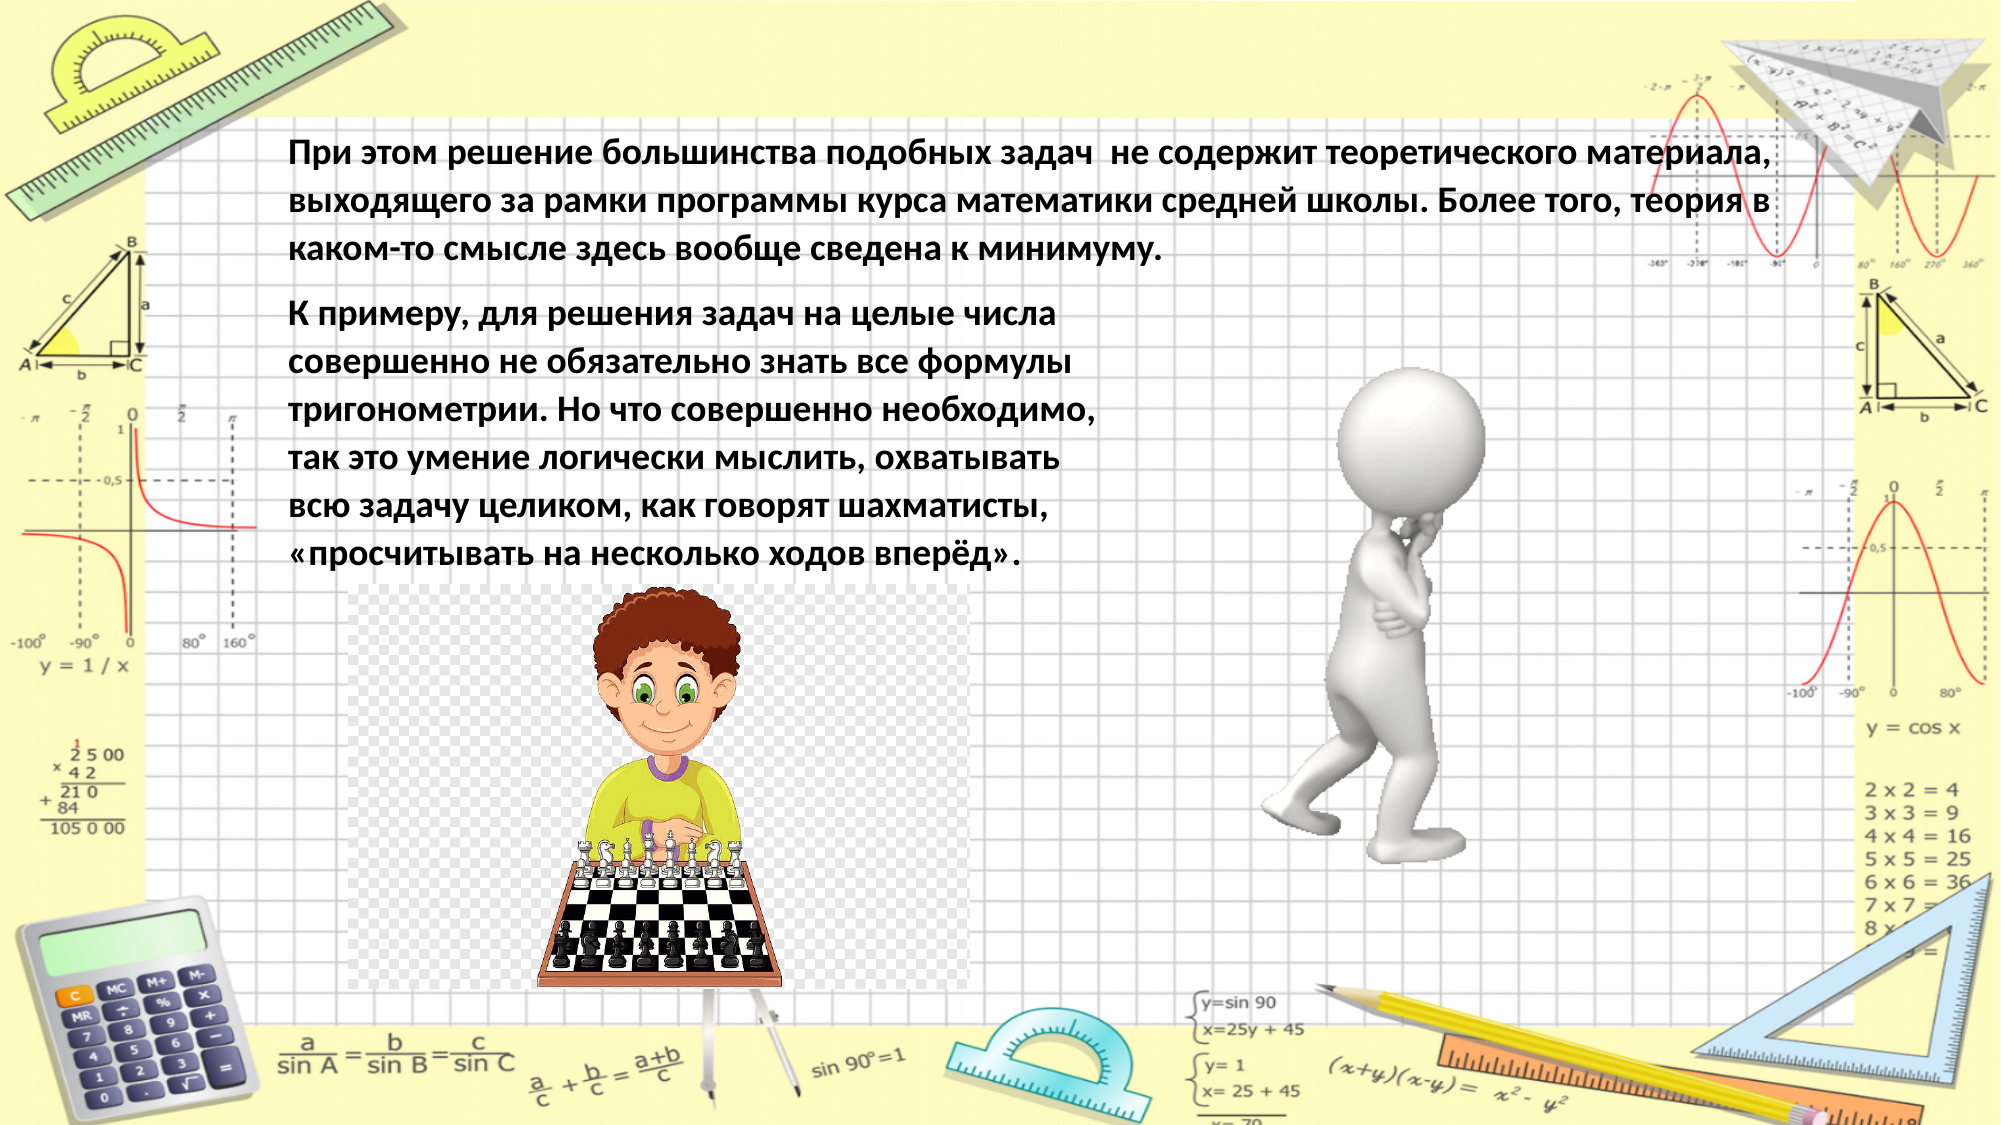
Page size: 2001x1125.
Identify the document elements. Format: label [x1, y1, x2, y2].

list [0, 0, 2000, 1125]
picture [1079, 337, 1960, 1007]
picture [348, 584, 970, 989]
